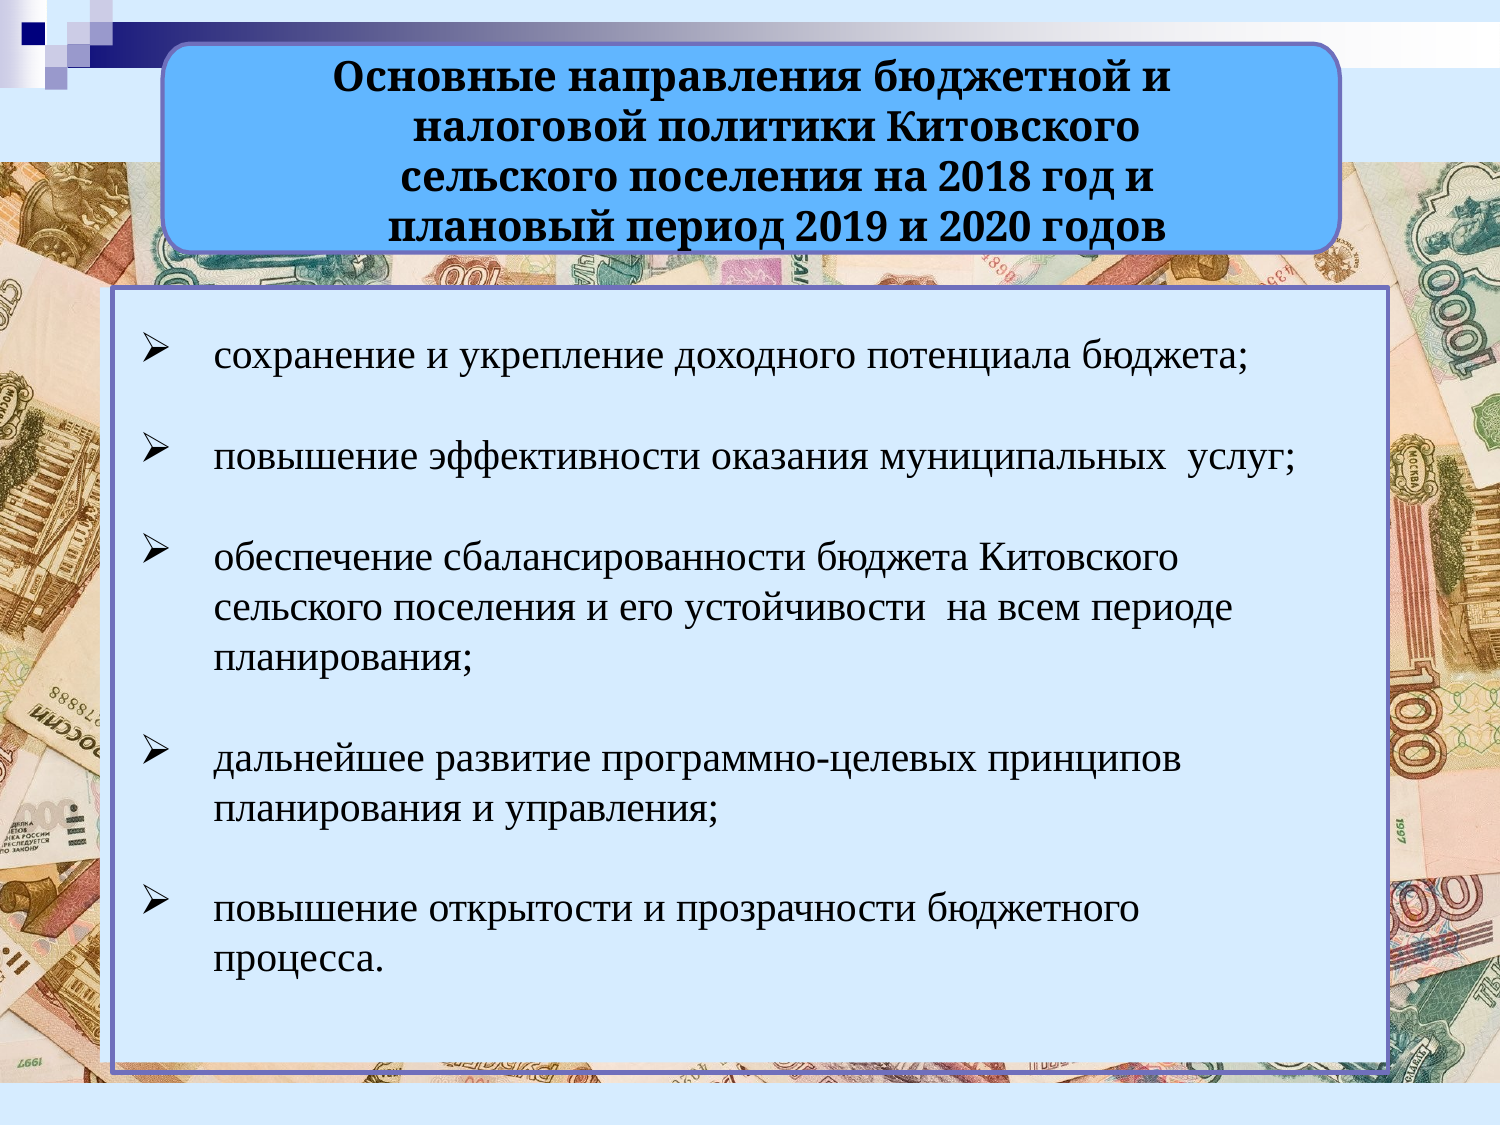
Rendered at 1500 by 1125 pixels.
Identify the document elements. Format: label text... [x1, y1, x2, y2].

text_box [112, 287, 1389, 1073]
text_box [45, 45, 67, 67]
text_box [21, 22, 45, 46]
text_box [67, 44, 90, 68]
text_box [99, 287, 112, 1063]
text_box [0, 0, 47, 88]
text_box [0, 162, 1500, 1083]
text_box [89, 0, 113, 22]
text_box [45, 67, 68, 90]
text_box [90, 22, 1500, 68]
text_box [67, 22, 89, 44]
text_box сохранение и укрепление доходного потенциала бюджета; повышение эффективности оказания муниципальных услуг; обеспечение сбалансированности бюджета Китовского сельского поселения и его устойчивости на всем периоде планирования; дальнейшее развитие программно-целевых принципов планирования и управления; повышение открытости и прозрачности бюджетного процесса. [137, 324, 1363, 980]
text_box [162, 43, 1341, 253]
title Основные направления бюджетной и налоговой политики Китовского сельского поселения на 2018 год и плановый период 2019 и 2020 годов [261, 47, 1242, 287]
text_box [89, 22, 113, 46]
